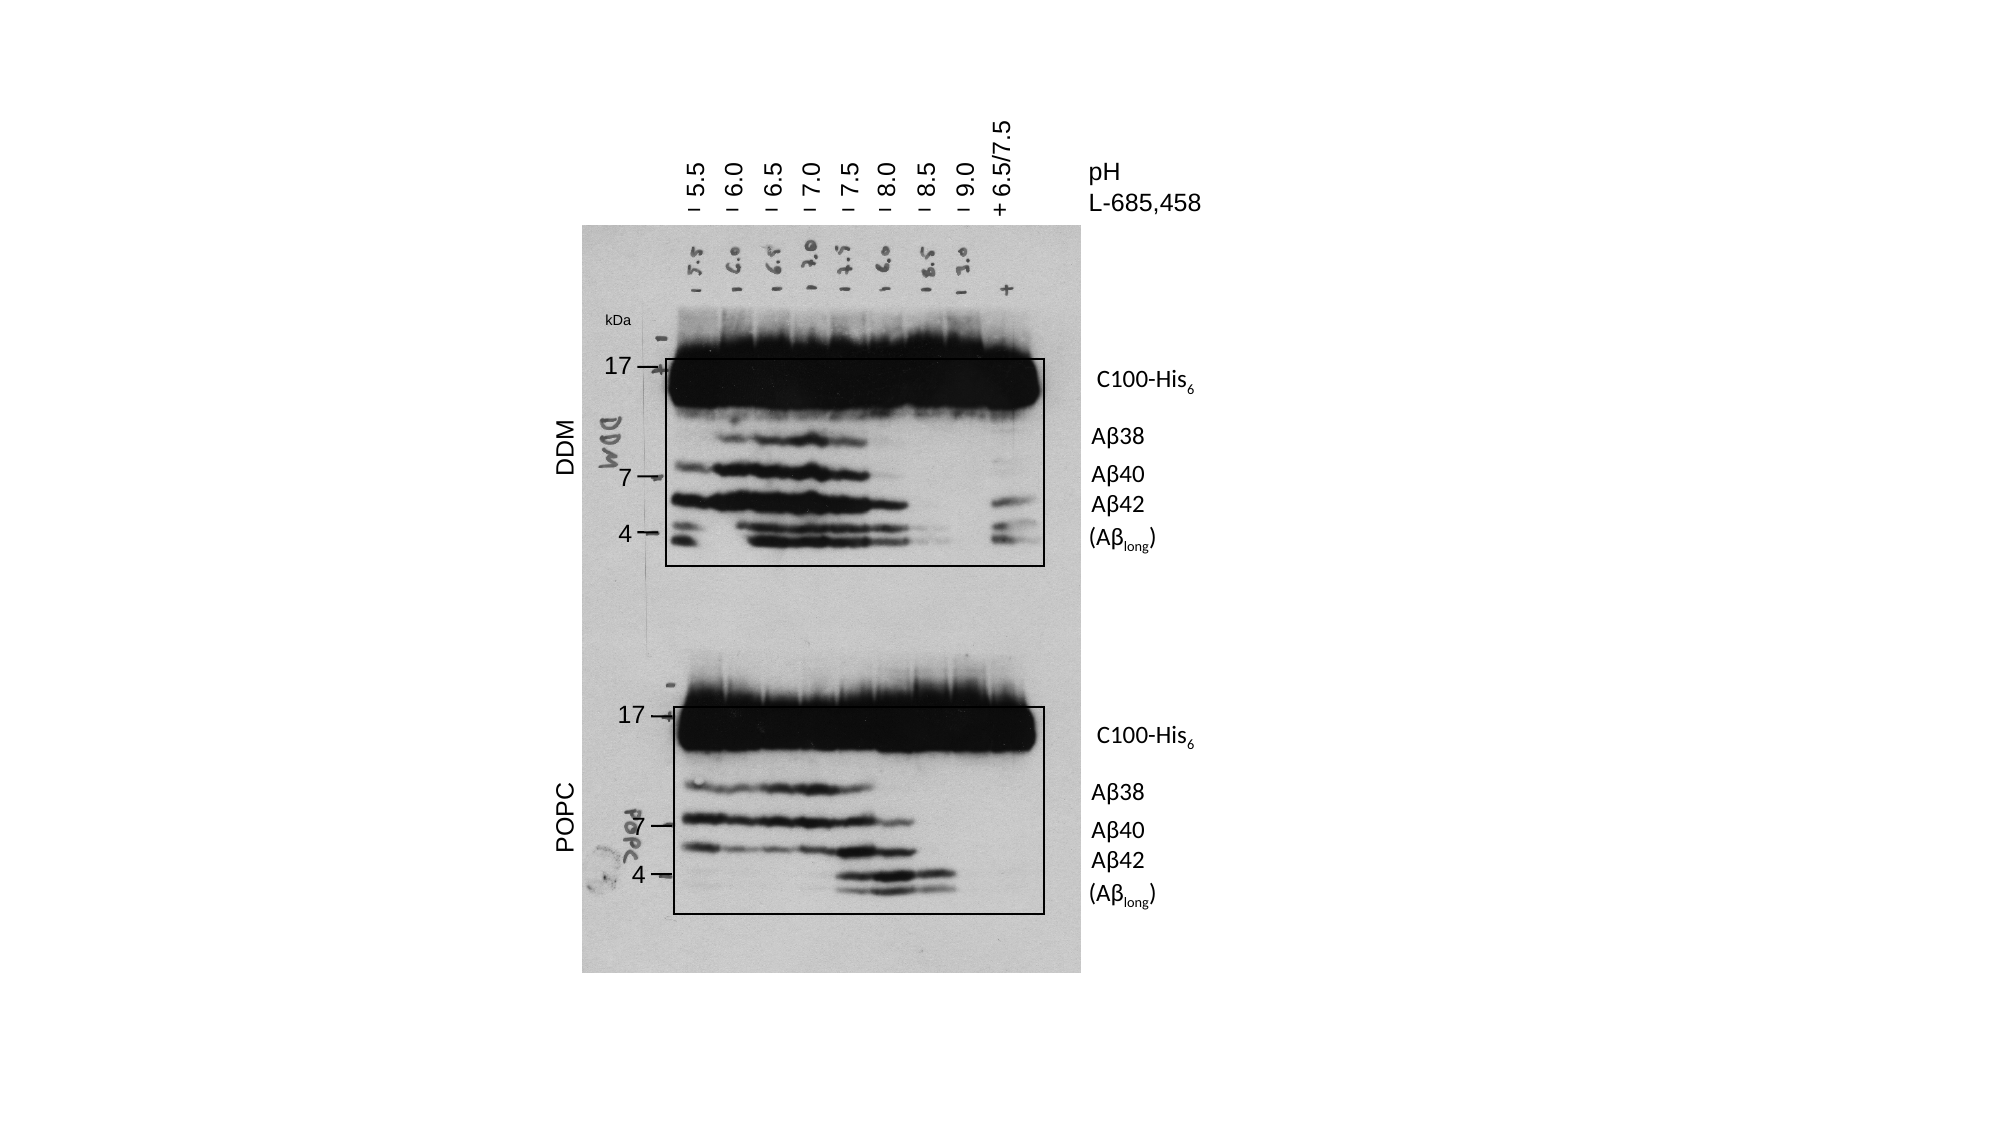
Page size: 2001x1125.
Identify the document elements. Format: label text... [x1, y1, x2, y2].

text_box + [986, 185, 1023, 225]
text_box − [749, 185, 787, 225]
text_box 8.0 [870, 162, 901, 185]
text_box Aβ40 [1091, 813, 1145, 843]
text_box 6.5/7.5 [985, 120, 1016, 185]
text_box Aβ42 [1091, 843, 1145, 874]
text_box (Aβlong) [1088, 520, 1214, 555]
picture [582, 225, 1081, 973]
text_box C100-His6 [1096, 718, 1195, 753]
text_box 7.0 [794, 162, 825, 185]
text_box Aβ38 [1091, 775, 1145, 806]
text_box − [863, 185, 902, 225]
text_box Aβ38 [1091, 419, 1145, 450]
text_box 9.0 [948, 162, 979, 185]
text_box 8.5 [909, 162, 940, 185]
text_box 5.5 [679, 162, 710, 185]
text_box C100-His6 [1096, 362, 1195, 397]
text_box L-685,458 [1088, 186, 1209, 217]
text_box (Aβlong) [1088, 875, 1214, 910]
text_box − [826, 185, 863, 225]
text_box pH [1088, 155, 1121, 186]
text_box 6.5 [756, 162, 787, 185]
text_box − [787, 185, 826, 225]
text_box 7.5 [833, 162, 864, 185]
text_box − [672, 185, 710, 225]
text_box Aβ42 [1091, 488, 1145, 519]
text_box − [902, 185, 941, 225]
text_box POPC [548, 782, 579, 854]
text_box − [710, 185, 749, 225]
text_box 6.0 [717, 162, 748, 185]
text_box DDM [548, 420, 579, 477]
text_box − [941, 185, 986, 225]
text_box Aβ40 [1091, 457, 1145, 488]
